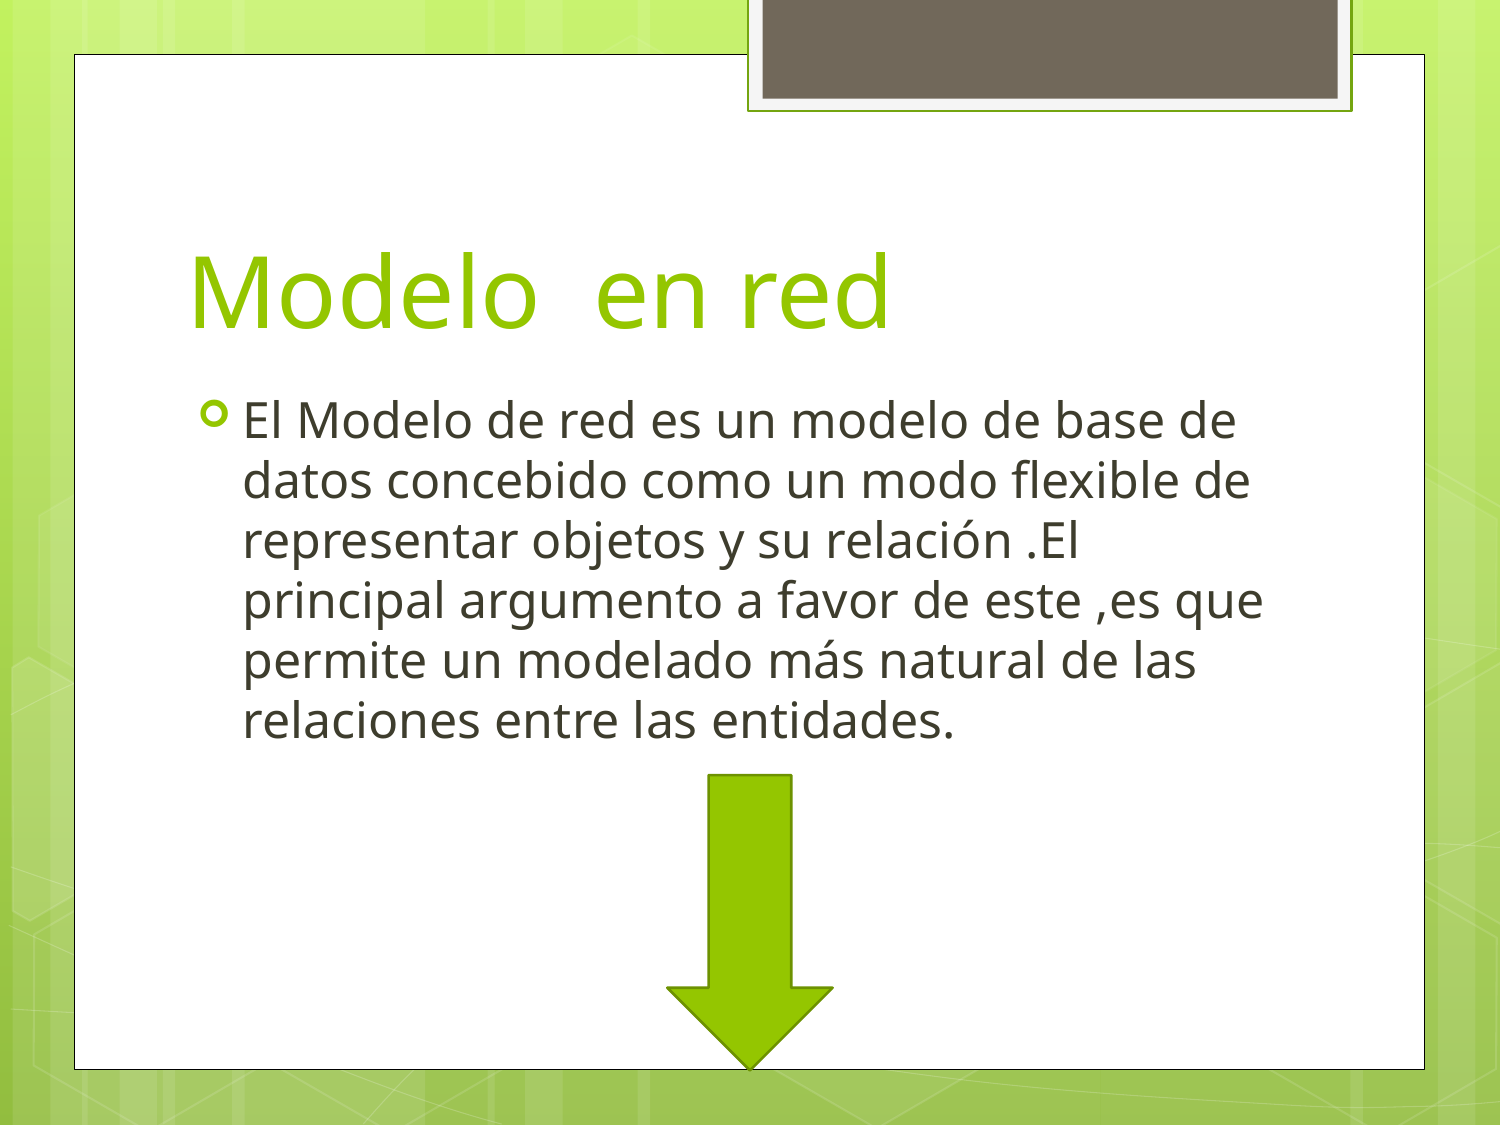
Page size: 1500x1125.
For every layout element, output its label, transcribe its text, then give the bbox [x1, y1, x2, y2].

title Modelo en red [171, 168, 1324, 357]
text_box [666, 773, 834, 1072]
list El Modelo de red es un modelo de base de datos concebido como un modo flexible de representar objetos y su relación .El principal argumento a favor de este ,es que permite un modelado más natural de las relaciones entre las entidades. [171, 381, 1283, 957]
